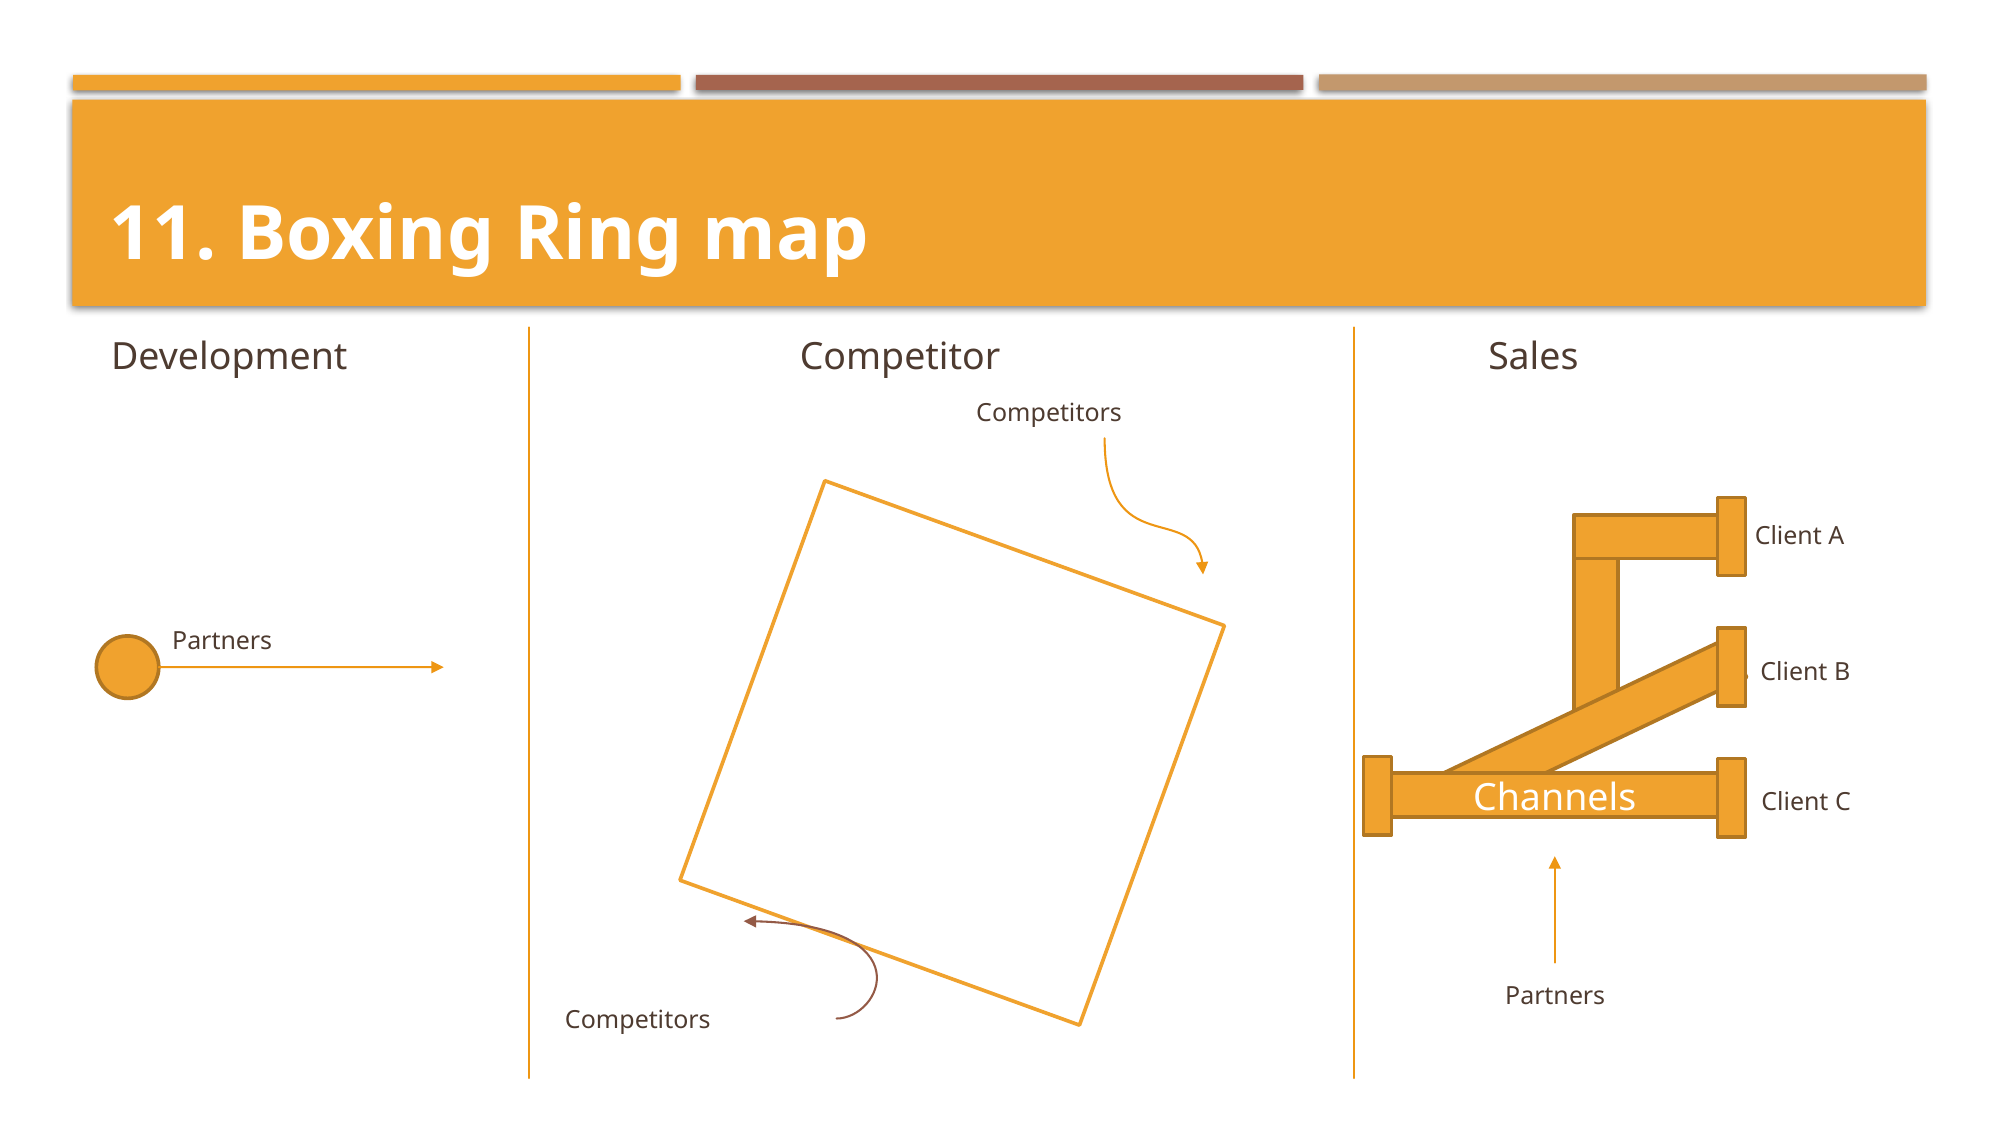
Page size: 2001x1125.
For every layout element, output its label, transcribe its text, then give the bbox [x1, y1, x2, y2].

text_box Client A [1760, 505, 1906, 563]
text_box Sales [1472, 325, 1905, 384]
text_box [1363, 496, 1754, 838]
text_box Client C [1760, 771, 1913, 829]
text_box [1085, 456, 1223, 557]
text_box Competitors [960, 382, 1250, 440]
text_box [743, 920, 838, 1020]
text_box Competitor [783, 325, 1217, 384]
text_box Partners [155, 611, 446, 669]
text_box Competitors [548, 989, 838, 1048]
text_box Partners [1489, 965, 1779, 1023]
text_box [94, 634, 160, 701]
title 11. Boxing Ring map [94, 119, 1904, 282]
text_box Development [94, 325, 528, 384]
text_box Client B [1760, 641, 1912, 699]
text_box [678, 478, 1227, 1027]
